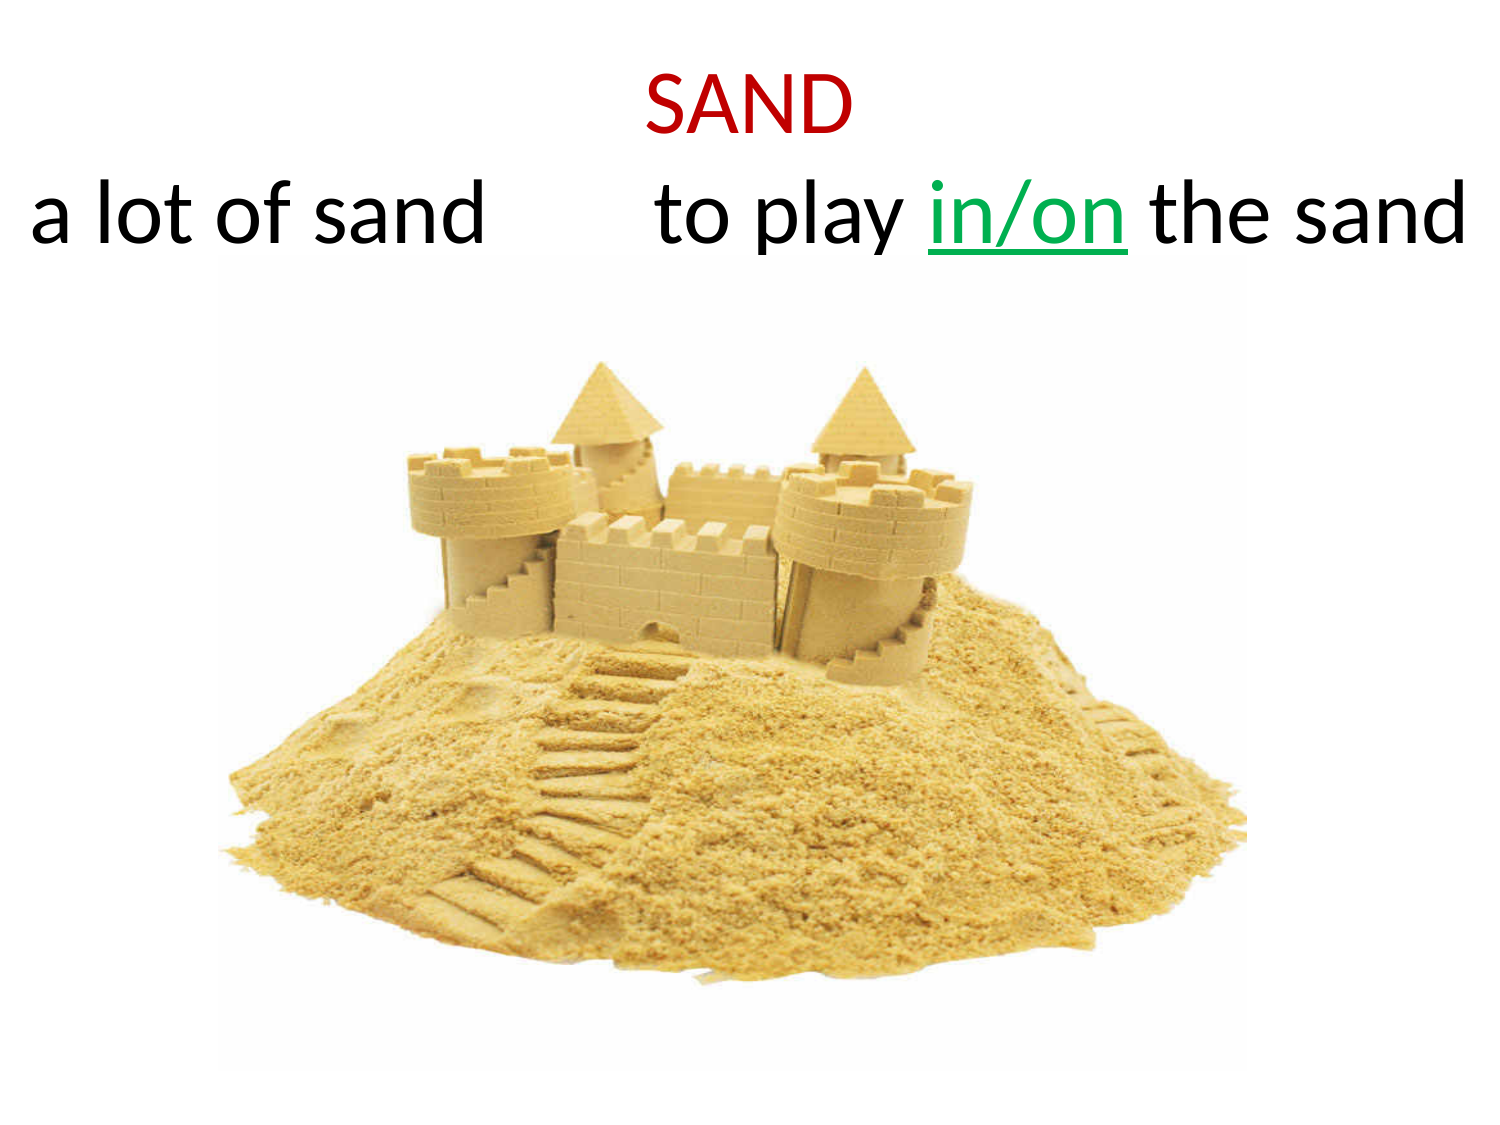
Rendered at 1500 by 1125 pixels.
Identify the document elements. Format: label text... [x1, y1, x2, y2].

picture [218, 255, 1247, 1071]
title SAND a lot of sand to play in/on the sand [0, 30, 1500, 273]
